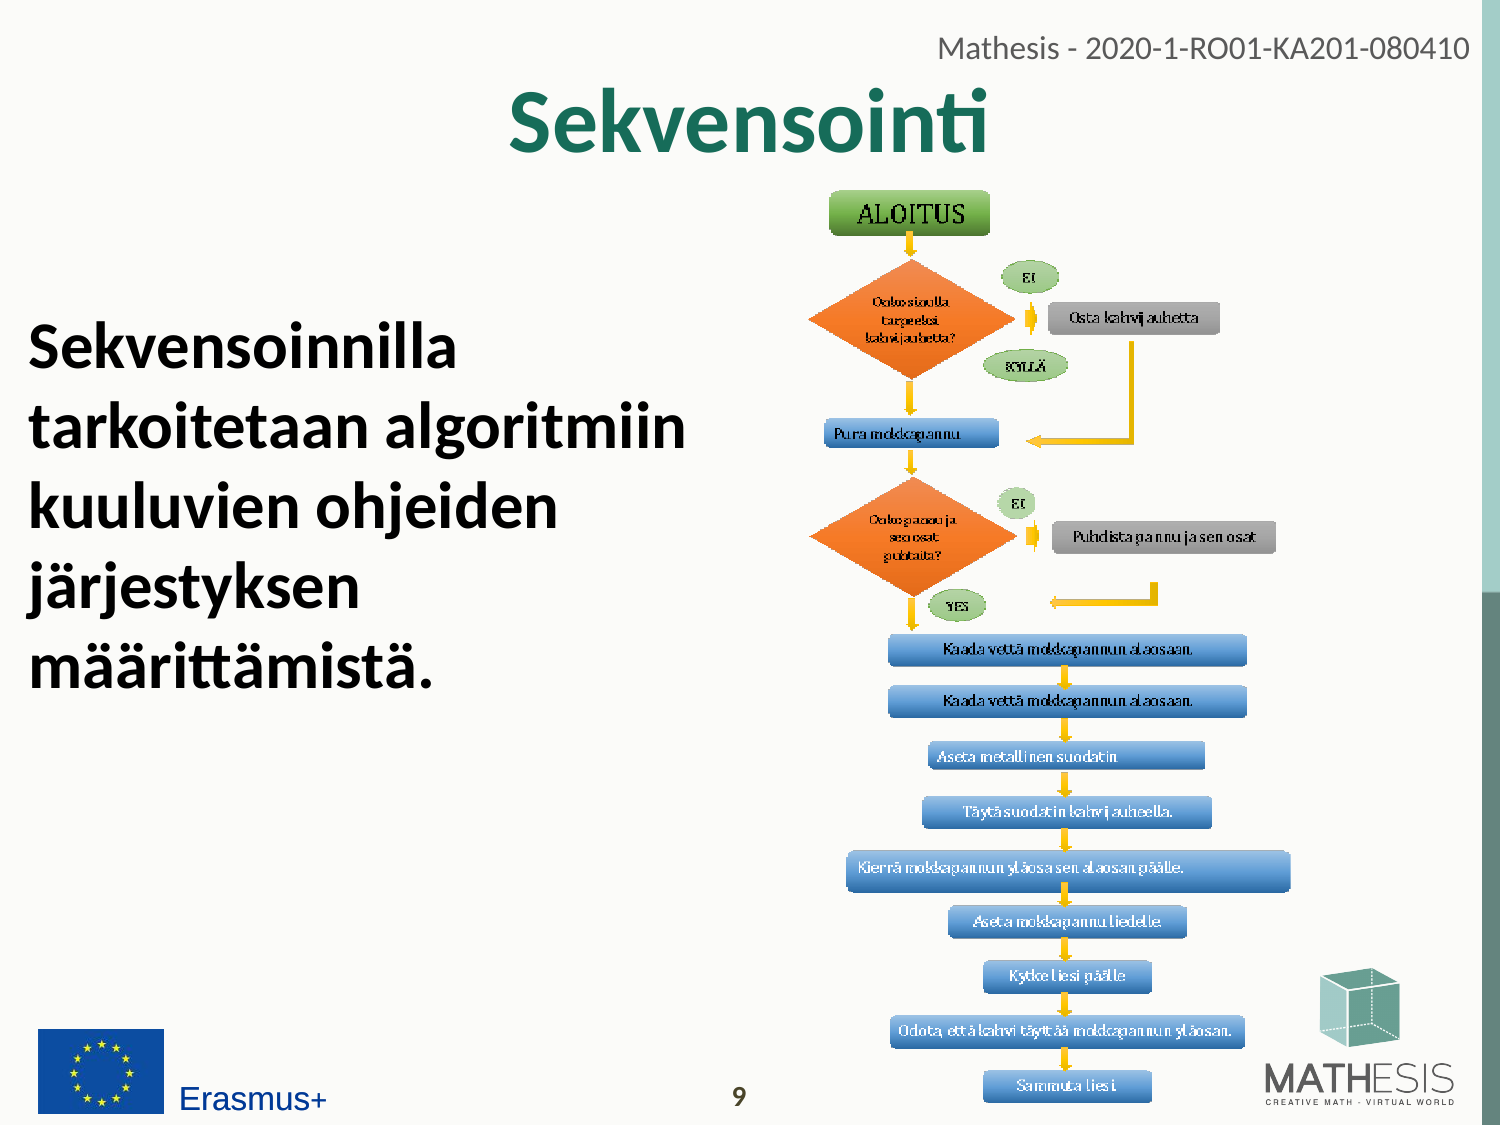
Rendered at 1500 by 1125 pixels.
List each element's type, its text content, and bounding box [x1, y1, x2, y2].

picture [38, 1029, 164, 1114]
picture [808, 189, 1291, 1103]
list Sekvensoinnilla tarkoitetaan algoritmiin kuuluvien ohjeiden järjestyksen määrittämistä. [13, 294, 750, 753]
title Sekvensointi [75, 52, 1425, 176]
